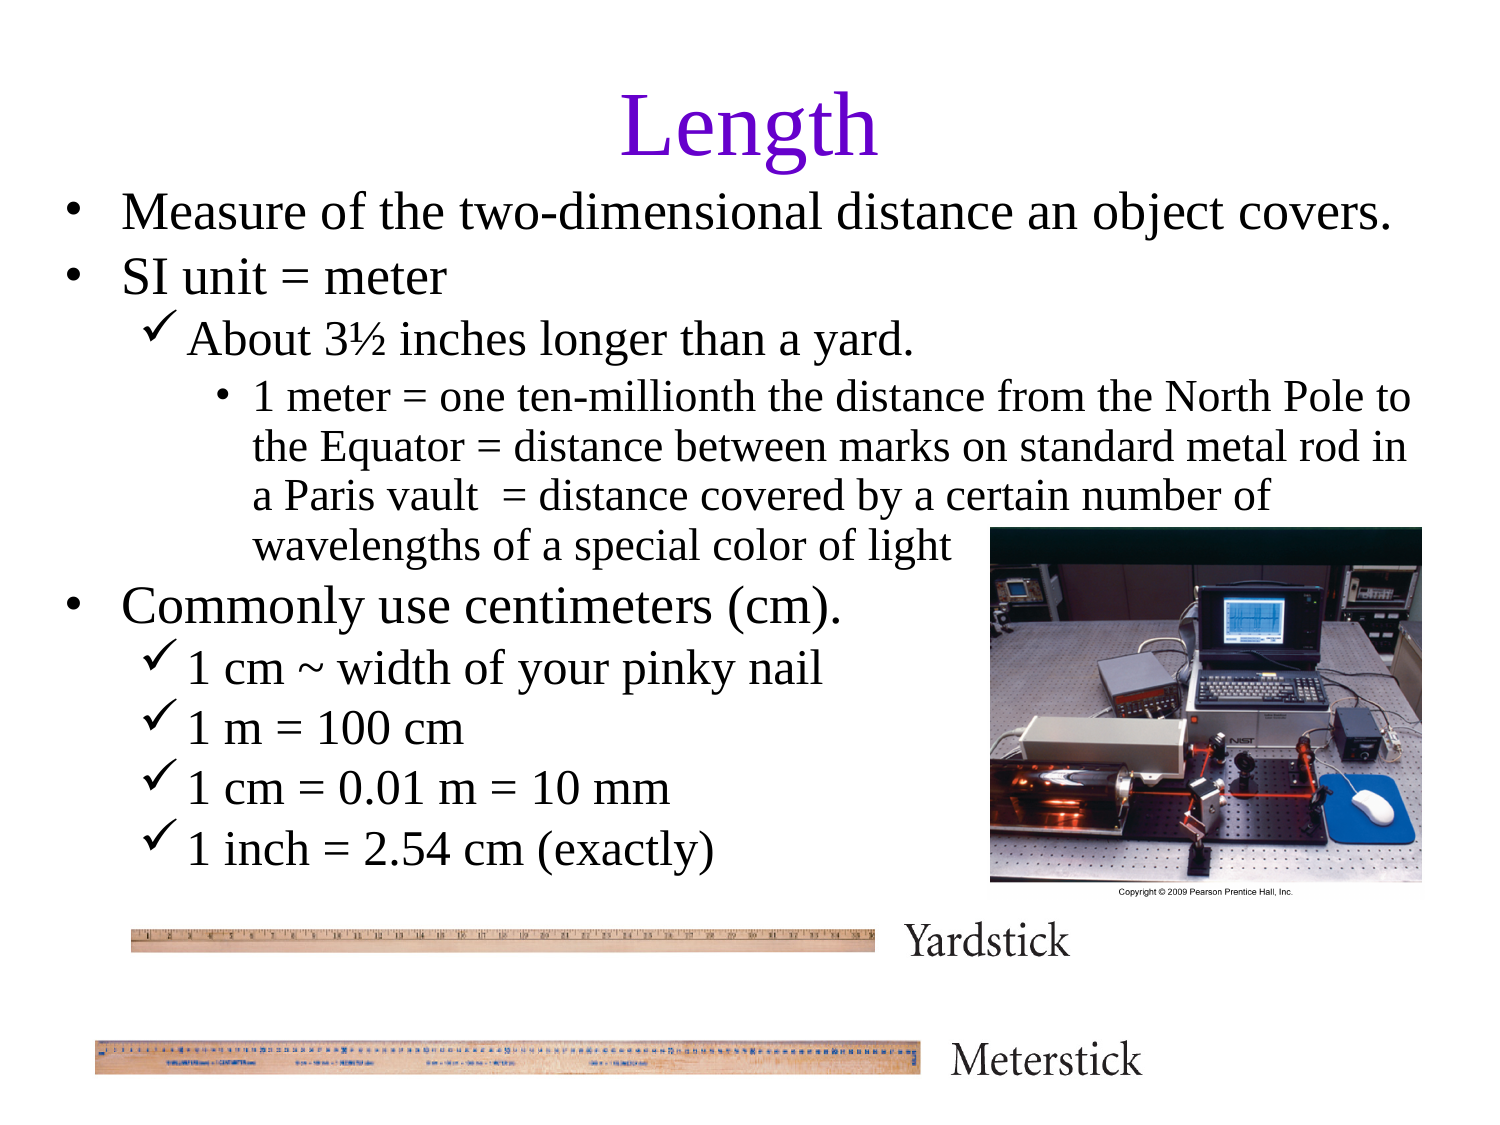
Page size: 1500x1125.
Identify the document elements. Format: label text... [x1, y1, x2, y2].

text_box Length [112, 49, 1388, 174]
picture [87, 912, 1151, 1088]
text_box Measure of the two-dimensional distance an object covers. SI unit = meter About 3½ inches longer than a yard. 1 meter = one ten-millionth the distance from the North Pole to the Equator = distance between marks on standard metal rod in a Paris vault = distance covered by a certain number of wavelengths of a special color of light Commonly use centimeters (cm). 1 cm ~ width of your pinky nail 1 m = 100 cm 1 cm = 0.01 m = 10 mm 1 inch = 2.54 cm (exactly) [49, 174, 1450, 950]
picture [987, 524, 1426, 900]
